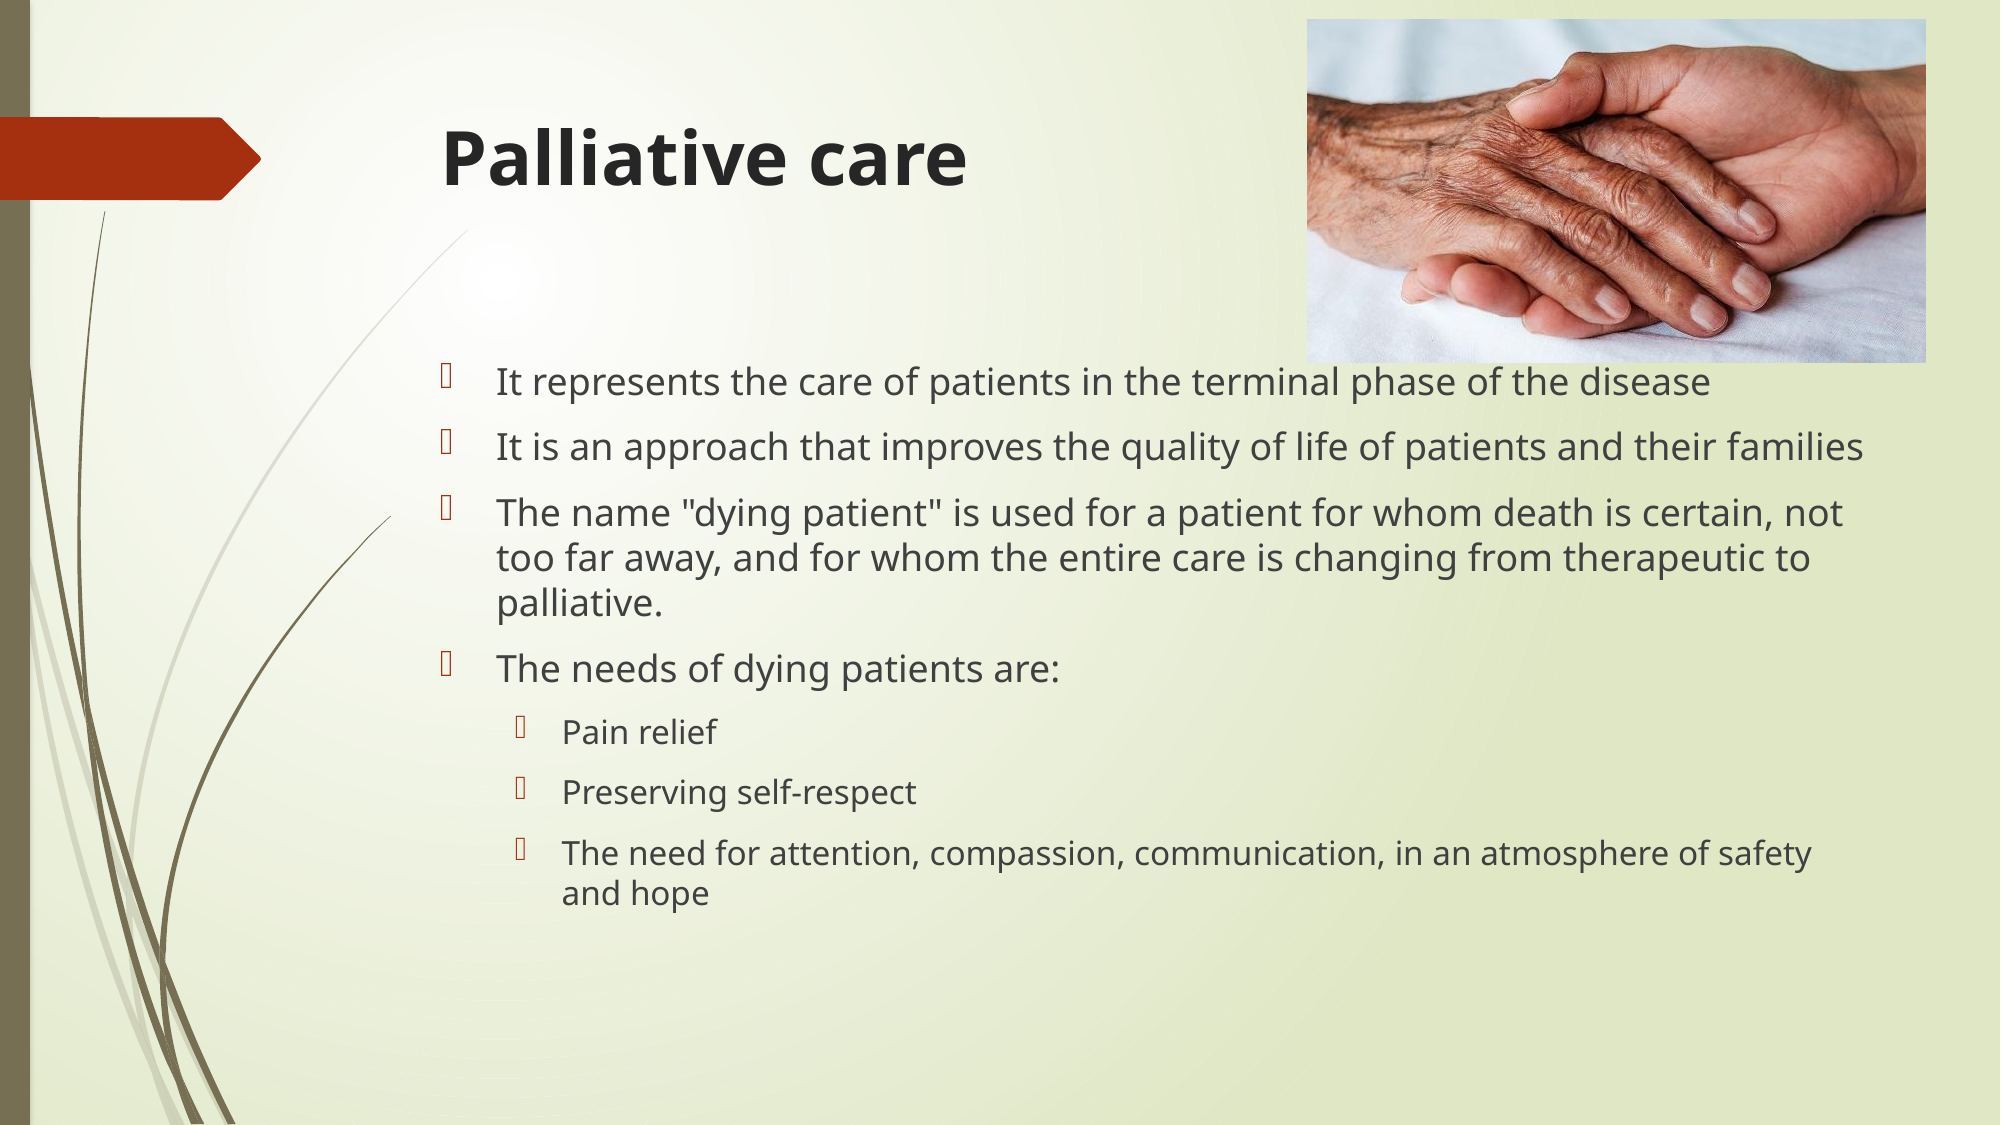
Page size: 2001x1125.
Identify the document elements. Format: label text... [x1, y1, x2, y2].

list It represents the care of patients in the terminal phase of the disease It is an approach that improves the quality of life of patients and their families The name "dying patient" is used for a patient for whom death is certain, not too far away, and for whom the entire care is changing from therapeutic to palliative. The needs of dying patients are: Pain relief Preserving self-respect The need for attention, compassion, communication, in an atmosphere of safety and hope [424, 350, 1888, 970]
title Palliative care [425, 102, 1302, 313]
picture [1307, 19, 1926, 363]
